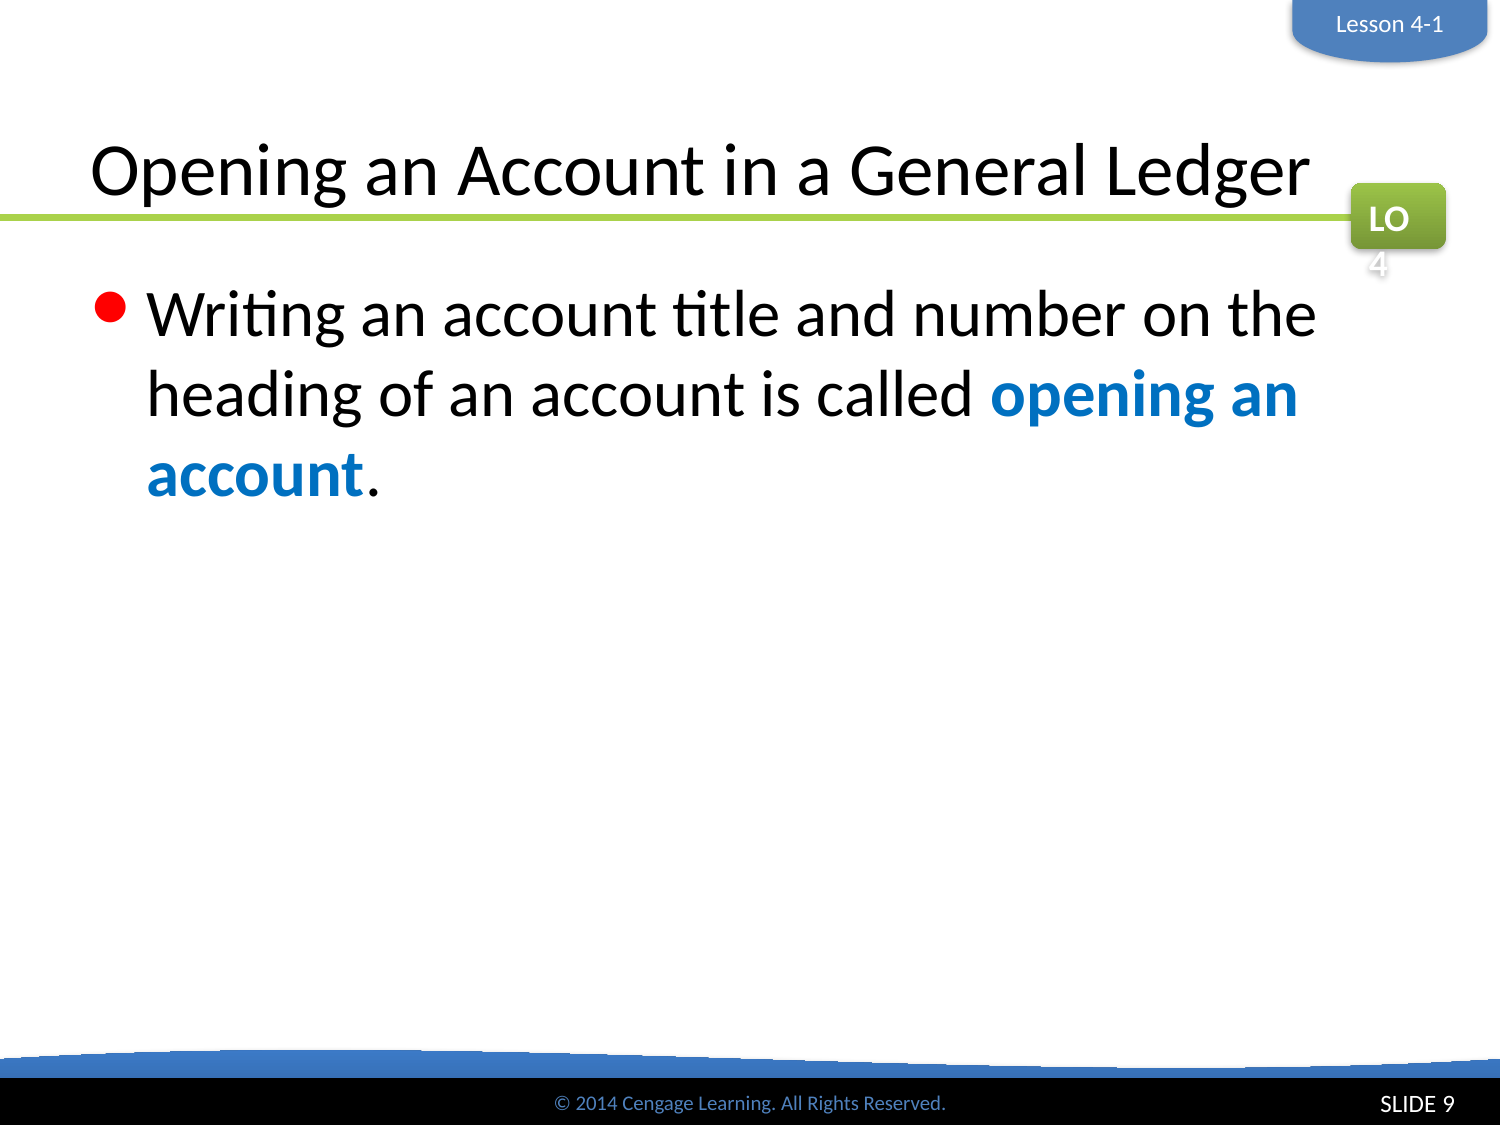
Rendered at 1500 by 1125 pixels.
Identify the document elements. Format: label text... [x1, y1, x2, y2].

list Writing an account title and number on the heading of an account is called opening an account. [75, 262, 1425, 1005]
title Opening an Account in a General Ledger [75, 29, 1350, 218]
text_box LO4 [1350, 183, 1446, 250]
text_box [1292, 0, 1488, 63]
slide_number SLIDE 9 [1170, 1080, 1470, 1125]
